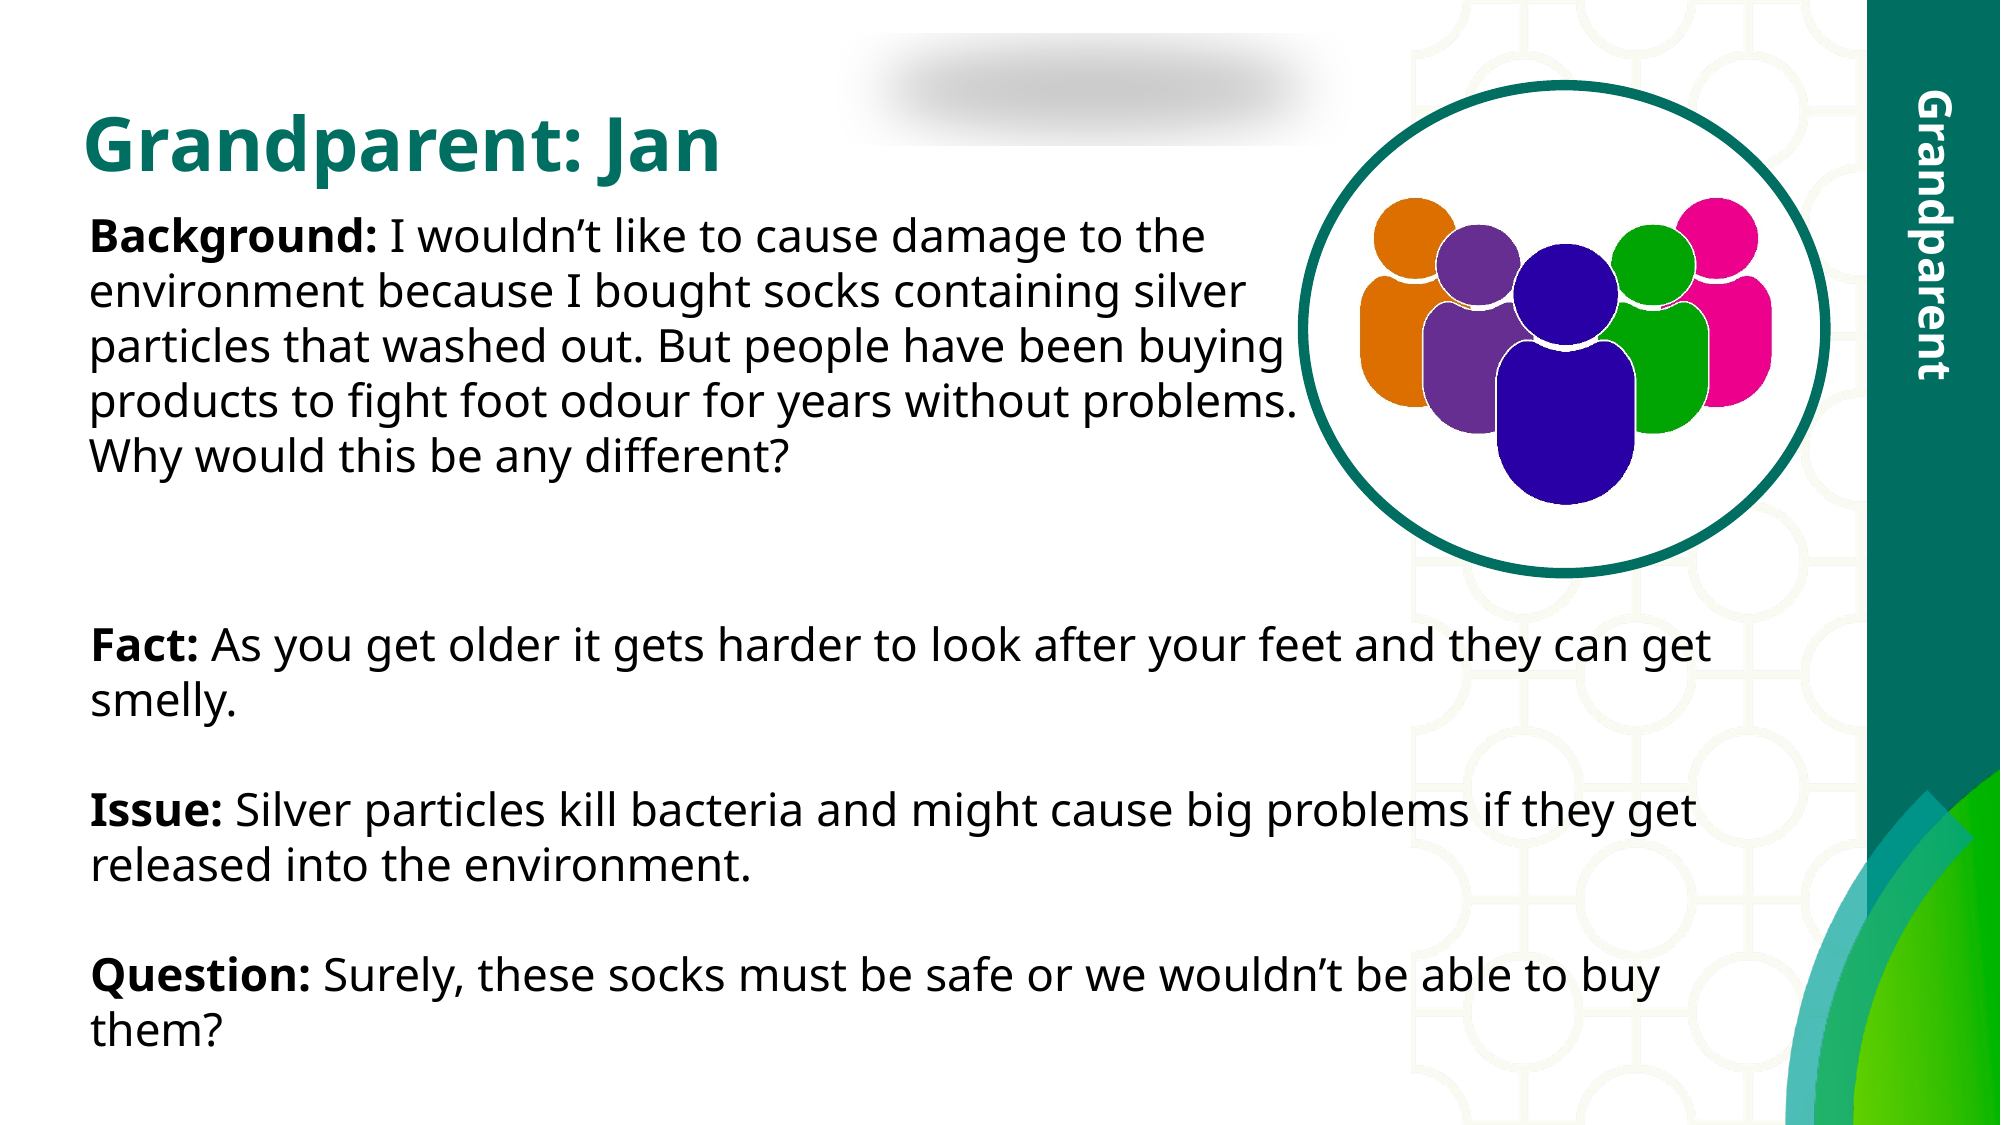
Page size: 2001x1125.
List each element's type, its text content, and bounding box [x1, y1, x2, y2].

list Background: I wouldn’t like to cause damage to the environment because I bought socks containing silver particles that washed out. But people have been buying products to fight foot odour for years without problems. Why would this be any different? [88, 206, 1302, 563]
text_box Grandparent [1867, 88, 2000, 768]
title Grandparent: Jan [1322, 78, 1737, 85]
picture [1302, 0, 2001, 1125]
title Grandparent: Jan [82, 78, 1302, 151]
text_box Fact: As you get older it gets harder to look after your feet and they can get smelly. Issue: Silver particles kill bacteria and might cause big problems if they get released into the environment. Question: Surely, these socks must be safe or we wouldn’t be able to buy them? [75, 608, 1737, 1108]
